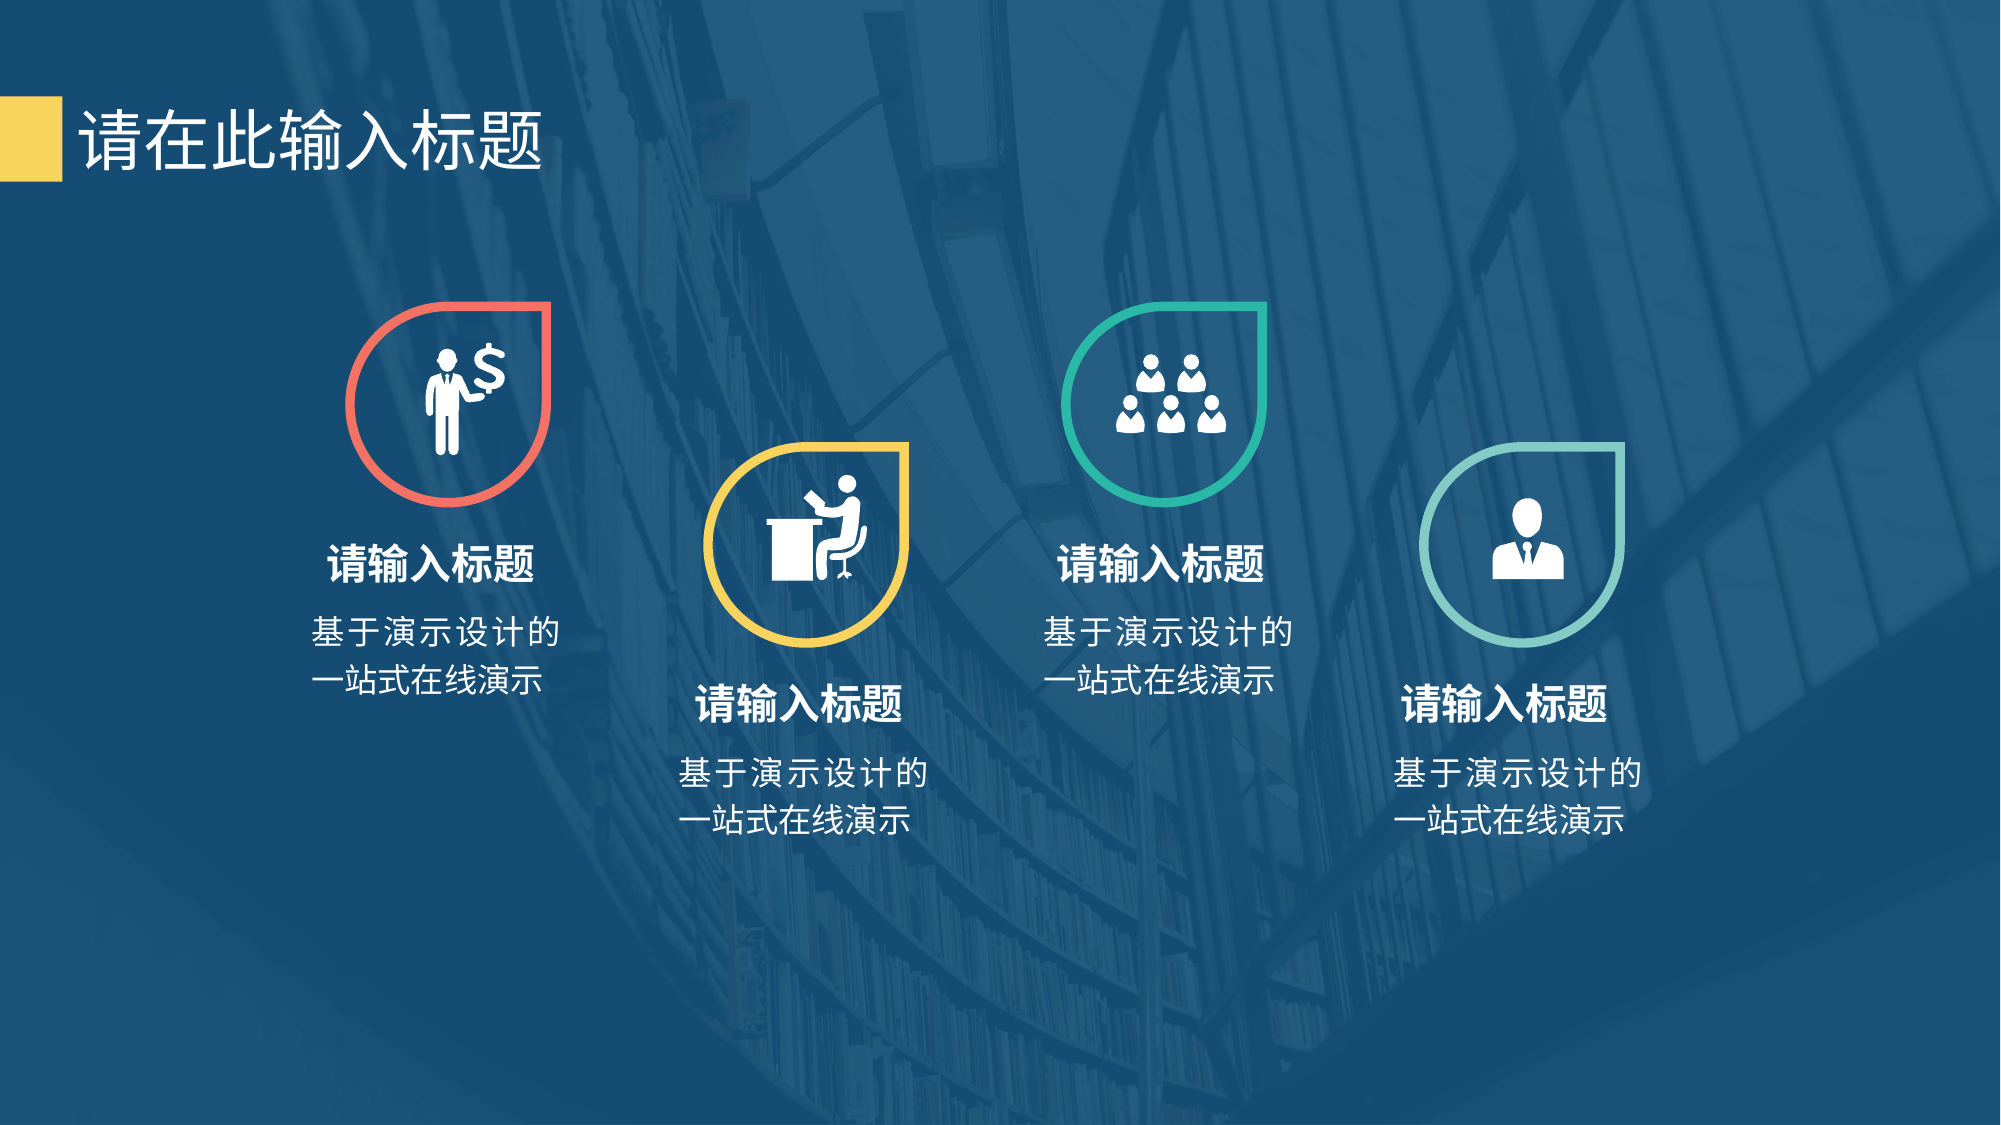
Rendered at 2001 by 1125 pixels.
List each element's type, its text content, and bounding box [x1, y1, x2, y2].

text_box 基于演示设计的一站式在线演示 [1028, 595, 1309, 707]
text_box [1065, 306, 1263, 503]
text_box 基于演示设计的一站式在线演示 [1378, 736, 1658, 847]
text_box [707, 446, 905, 644]
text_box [349, 306, 547, 503]
text_box 基于演示设计的一站式在线演示 [296, 595, 577, 707]
text_box 基于演示设计的一站式在线演示 [663, 736, 944, 847]
text_box 请输入标题 [1385, 670, 1659, 736]
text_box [0, 96, 547, 182]
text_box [1423, 446, 1621, 644]
text_box 请输入标题 [1041, 530, 1315, 596]
text_box 请输入标题 [680, 670, 954, 736]
picture [0, 0, 2001, 1125]
text_box 请输入标题 [311, 530, 585, 596]
